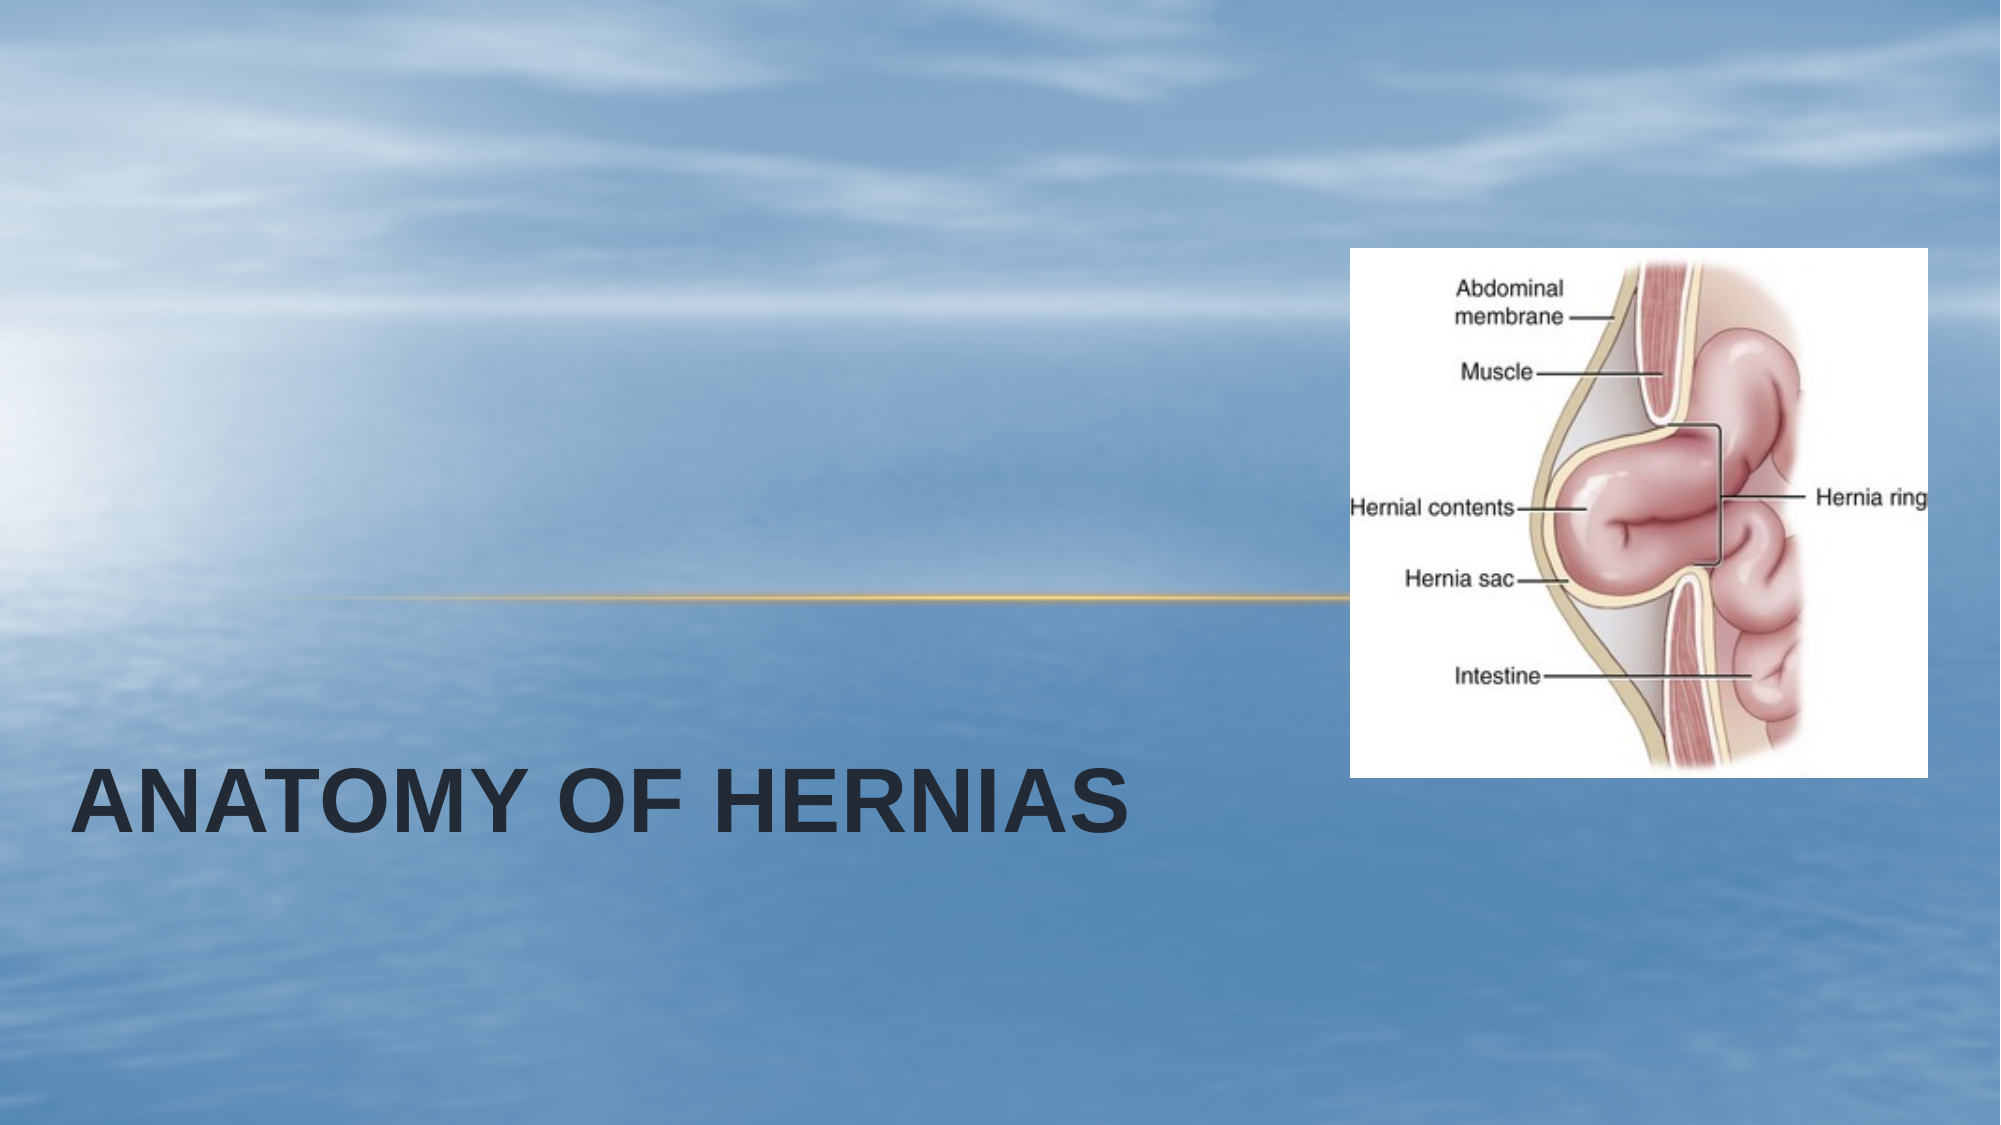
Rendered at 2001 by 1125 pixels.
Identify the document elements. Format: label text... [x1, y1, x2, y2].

title Anatomy of hernias [0, 420, 1351, 859]
picture [0, 0, 2000, 778]
